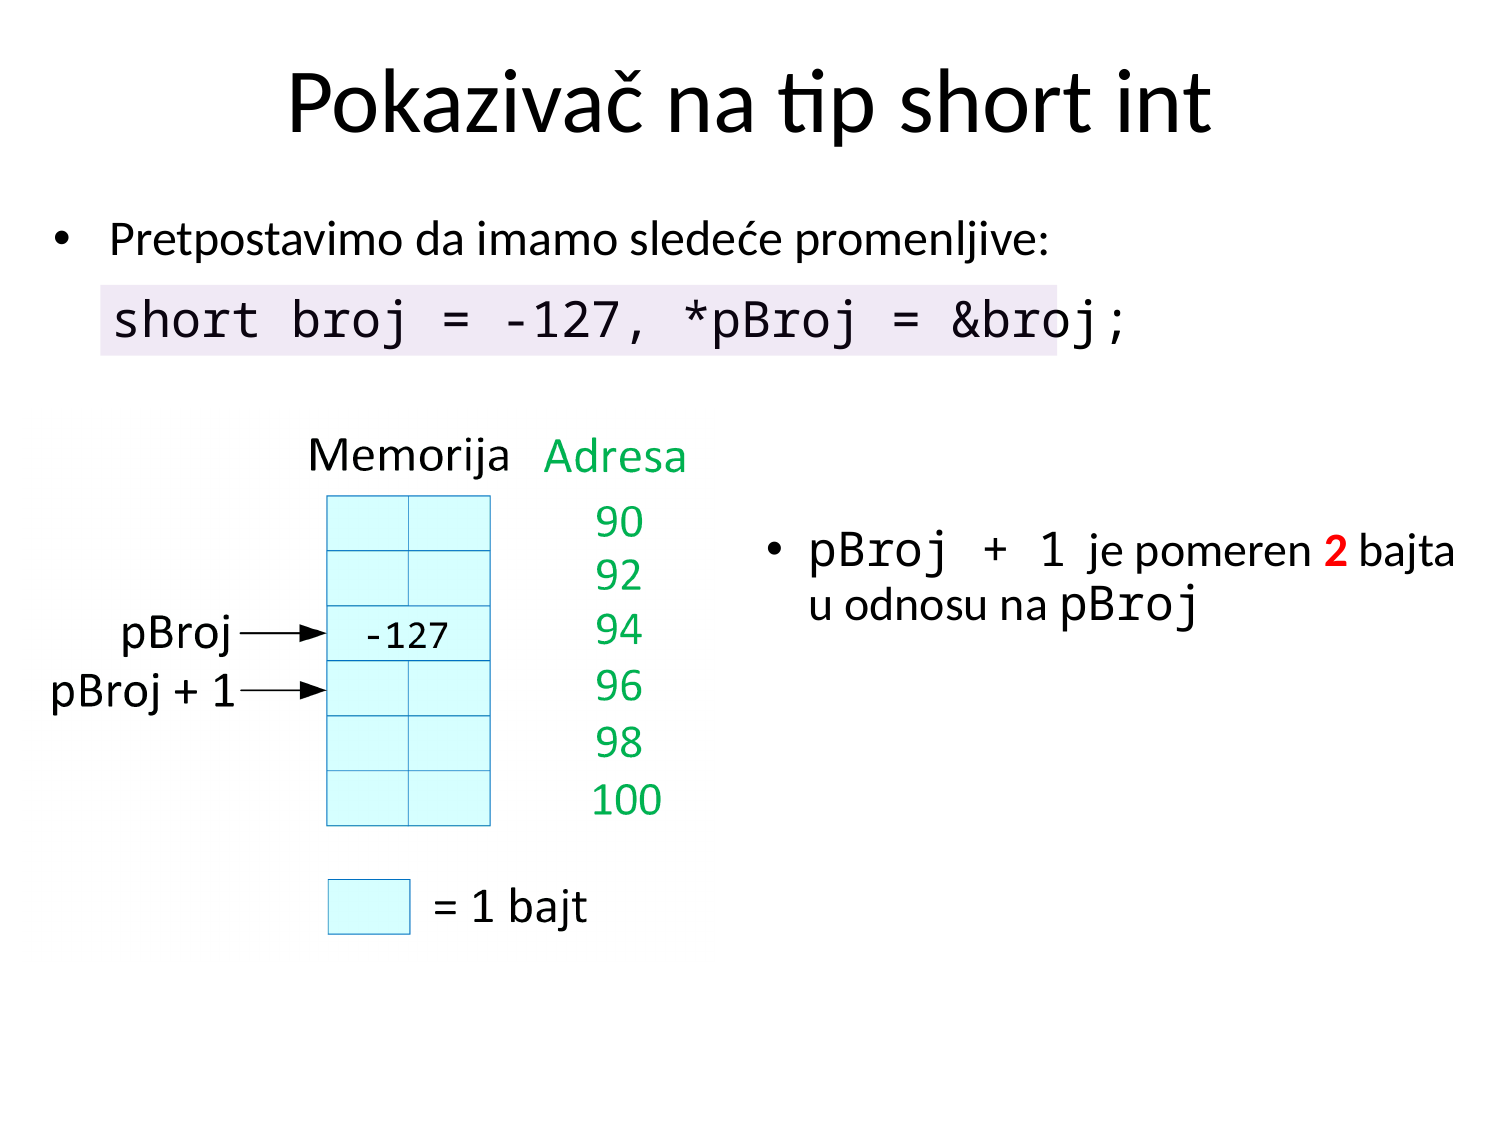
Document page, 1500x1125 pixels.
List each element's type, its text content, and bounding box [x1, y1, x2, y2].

title Pokazivač na tip short int [112, 2, 1388, 190]
text_box Pretpostavimo da imamo sledeće promenljive: short broj = -127, *pBroj = &broj; [38, 202, 1436, 381]
text_box pBroj + 1 je pomeren 2 bajta u odnosu na pBroj [749, 515, 1477, 646]
text_box [98, 283, 1059, 358]
picture [22, 408, 715, 962]
